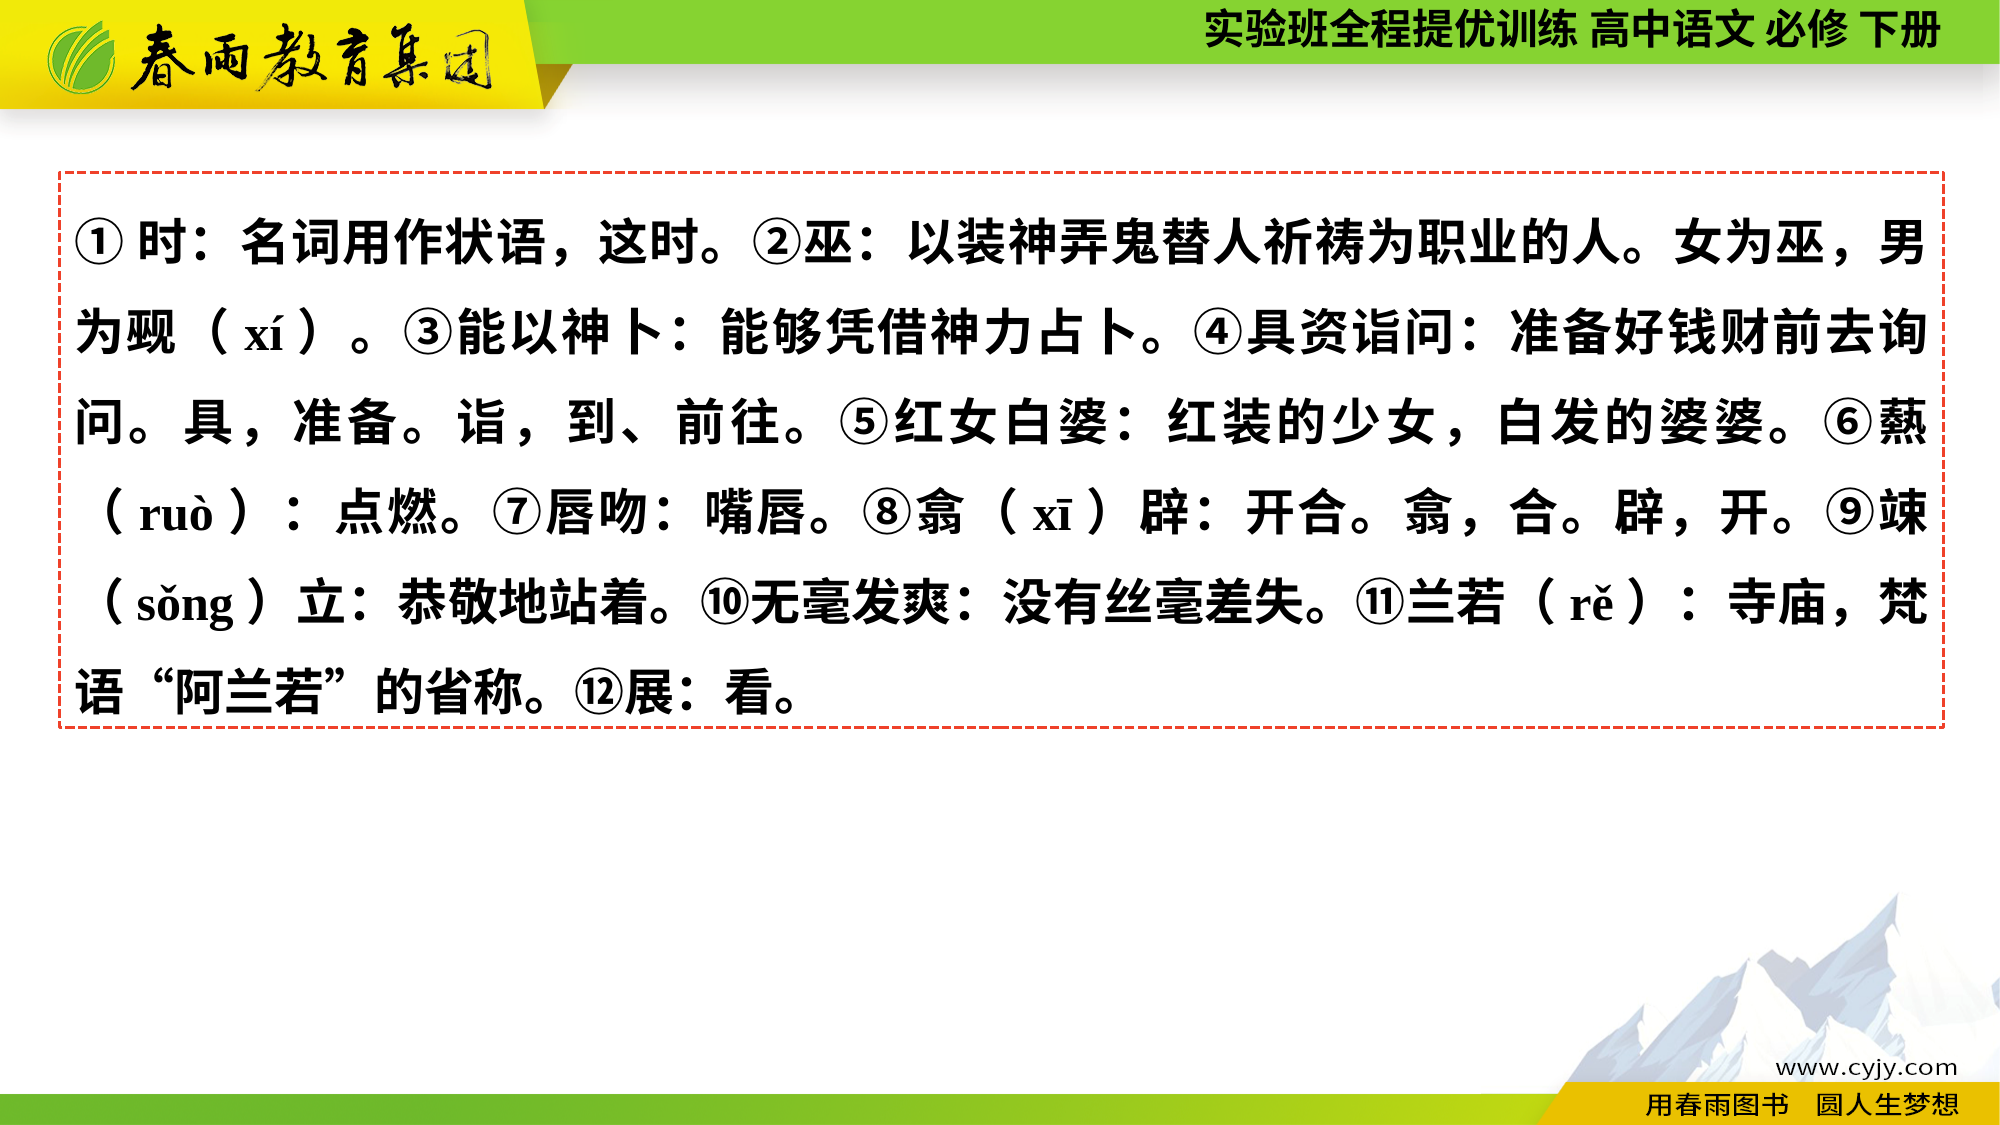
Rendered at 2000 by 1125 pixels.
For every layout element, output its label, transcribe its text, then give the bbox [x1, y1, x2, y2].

text_box ①时：名词用作状语，这时。②巫：以装神弄鬼替人祈祷为职业的人。女为巫，男为觋（xí）。③能以神卜：能够凭借神力占卜。④具资诣问：准备好钱财前去询问。具，准备。诣，到、前往。⑤红女白婆：红装的少女，白发的婆婆。⑥爇（ruò）：点燃。⑦唇吻：嘴唇。⑧翕（xī）辟：开合。翕，合。辟，开。⑨竦（sǒng）立：恭敬地站着。⑩无毫发爽：没有丝毫差失。⑪兰若（rě）：寺庙，梵语“阿兰若”的省称。⑫展：看。 [59, 172, 1944, 728]
picture [0, 0, 2000, 1125]
